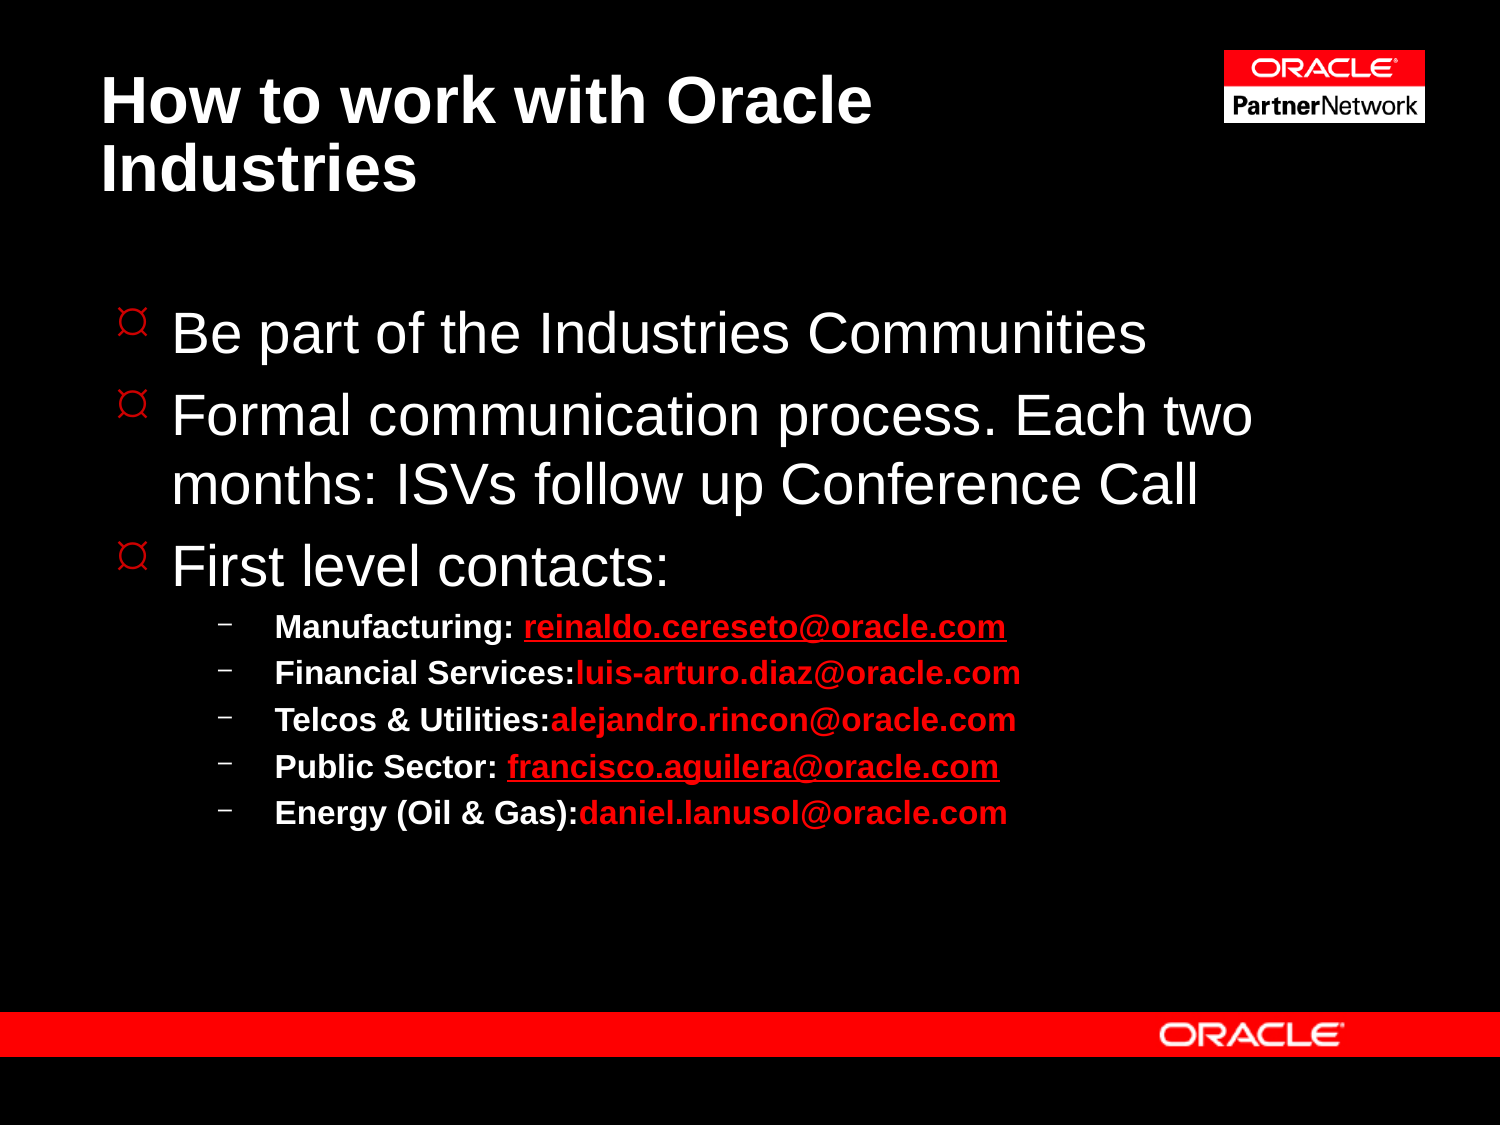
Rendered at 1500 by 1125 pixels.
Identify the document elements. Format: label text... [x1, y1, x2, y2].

title How to work with Oracle Industries [100, 49, 1200, 225]
picture [1224, 50, 1425, 123]
list Be part of the Industries Communities Formal communication process. Each two months: ISVs follow up Conference Call First level contacts: Manufacturing: reinaldo.cereseto@oracle.com Financial Services:luis-arturo.diaz@oracle.com Telcos & Utilities:alejandro.rincon@oracle.com Public Sector: francisco.aguilera@oracle.com Energy (Oil & Gas):daniel.lanusol@oracle.com [99, 287, 1388, 957]
